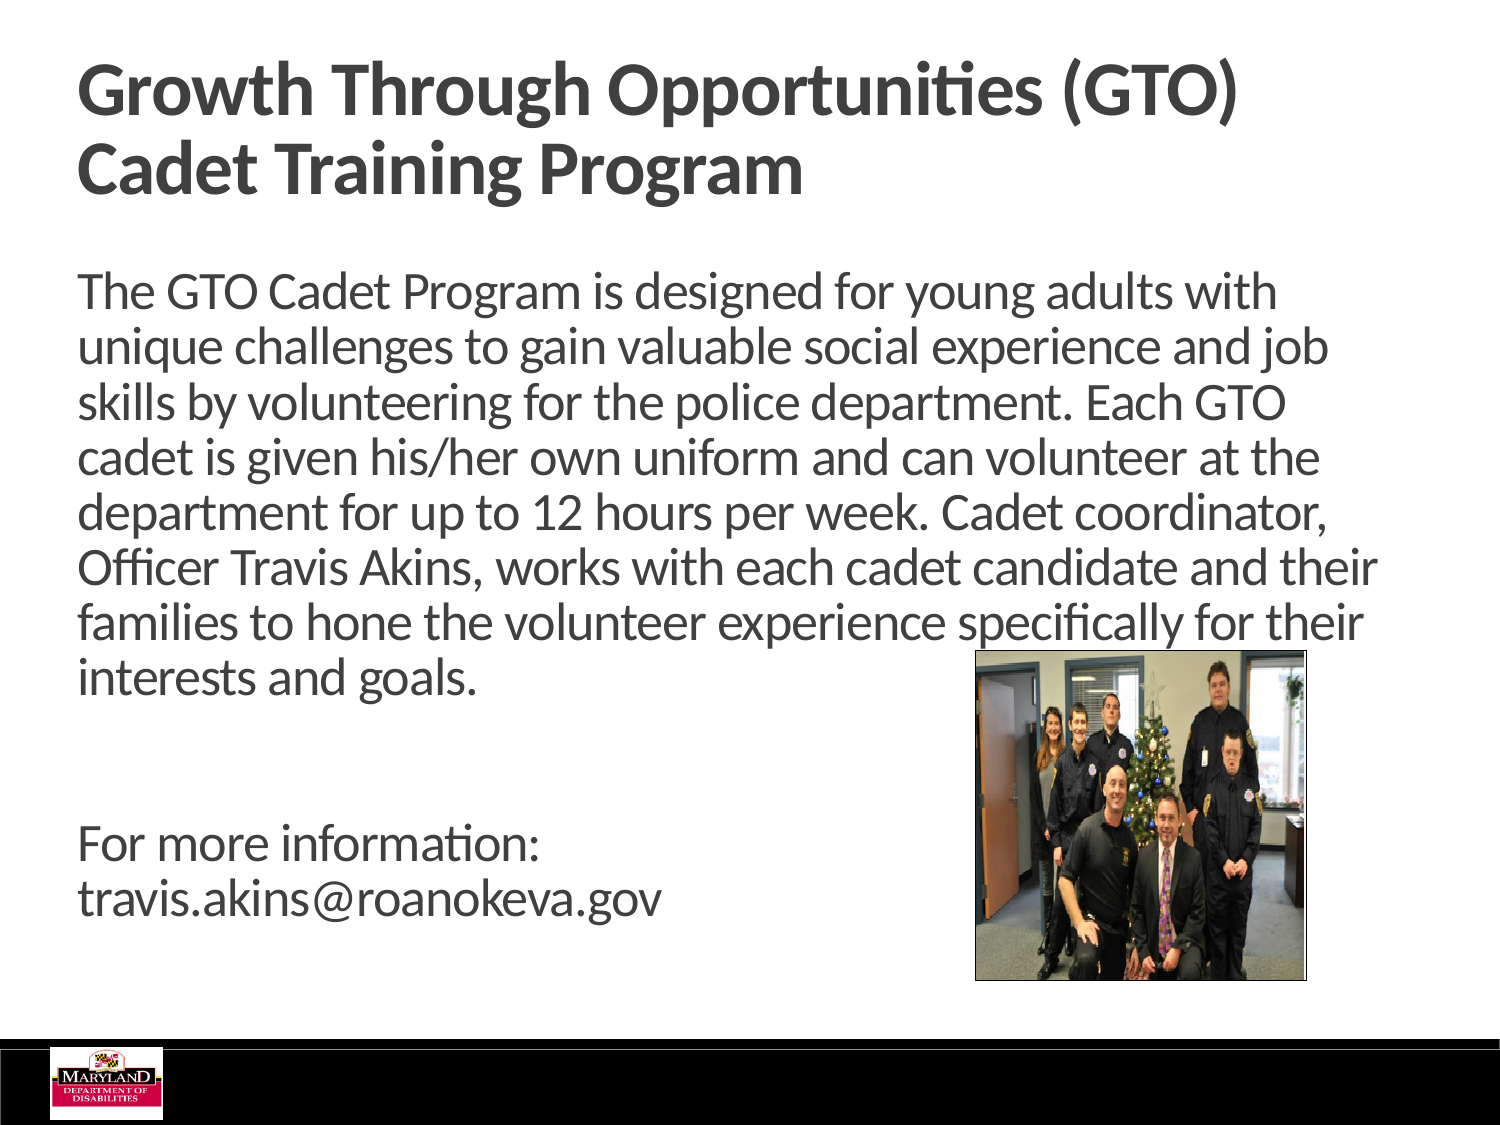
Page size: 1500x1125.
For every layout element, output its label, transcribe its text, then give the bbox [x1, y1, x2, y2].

picture [974, 649, 1307, 982]
title Growth Through Opportunities (GTO) Cadet Training Program The GTO Cadet Program is designed for young adults with unique challenges to gain valuable social experience and job skills by volunteering for the police department. Each GTO cadet is given his/her own uniform and can volunteer at the department for up to 12 hours per week. Cadet coordinator, Officer Travis Akins, works with each cadet candidate and their families to hone the volunteer experience specifically for their interests and goals. For more information: travis.akins@roanokeva.gov [62, 45, 1413, 1000]
picture [50, 1047, 163, 1120]
